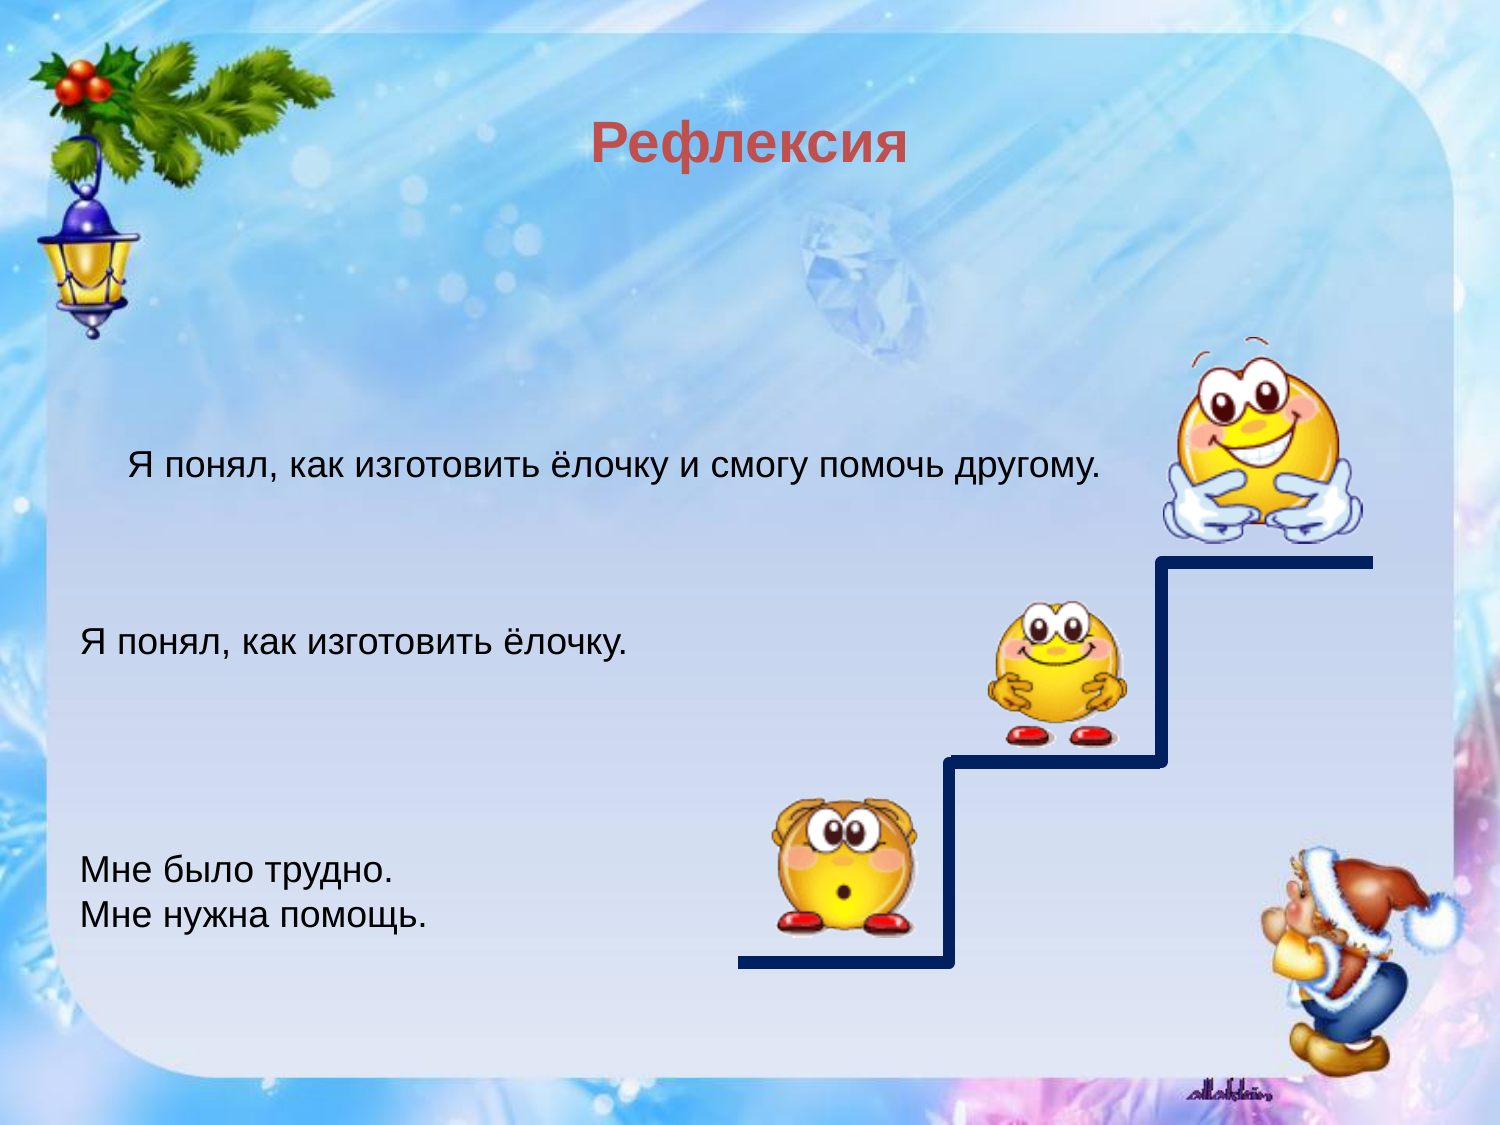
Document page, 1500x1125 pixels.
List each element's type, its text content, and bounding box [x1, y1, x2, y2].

text_box Я понял, как изготовить ёлочку. [64, 609, 810, 670]
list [761, 795, 928, 938]
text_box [737, 763, 1161, 963]
picture [0, 0, 1500, 1125]
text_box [950, 562, 1373, 762]
title Рефлексия [74, 44, 1426, 233]
text_box Я понял, как изготовить ёлочку и смогу помочь другому. [112, 432, 1140, 493]
text_box Мне было трудно. Мне нужна помощь. [64, 837, 573, 943]
